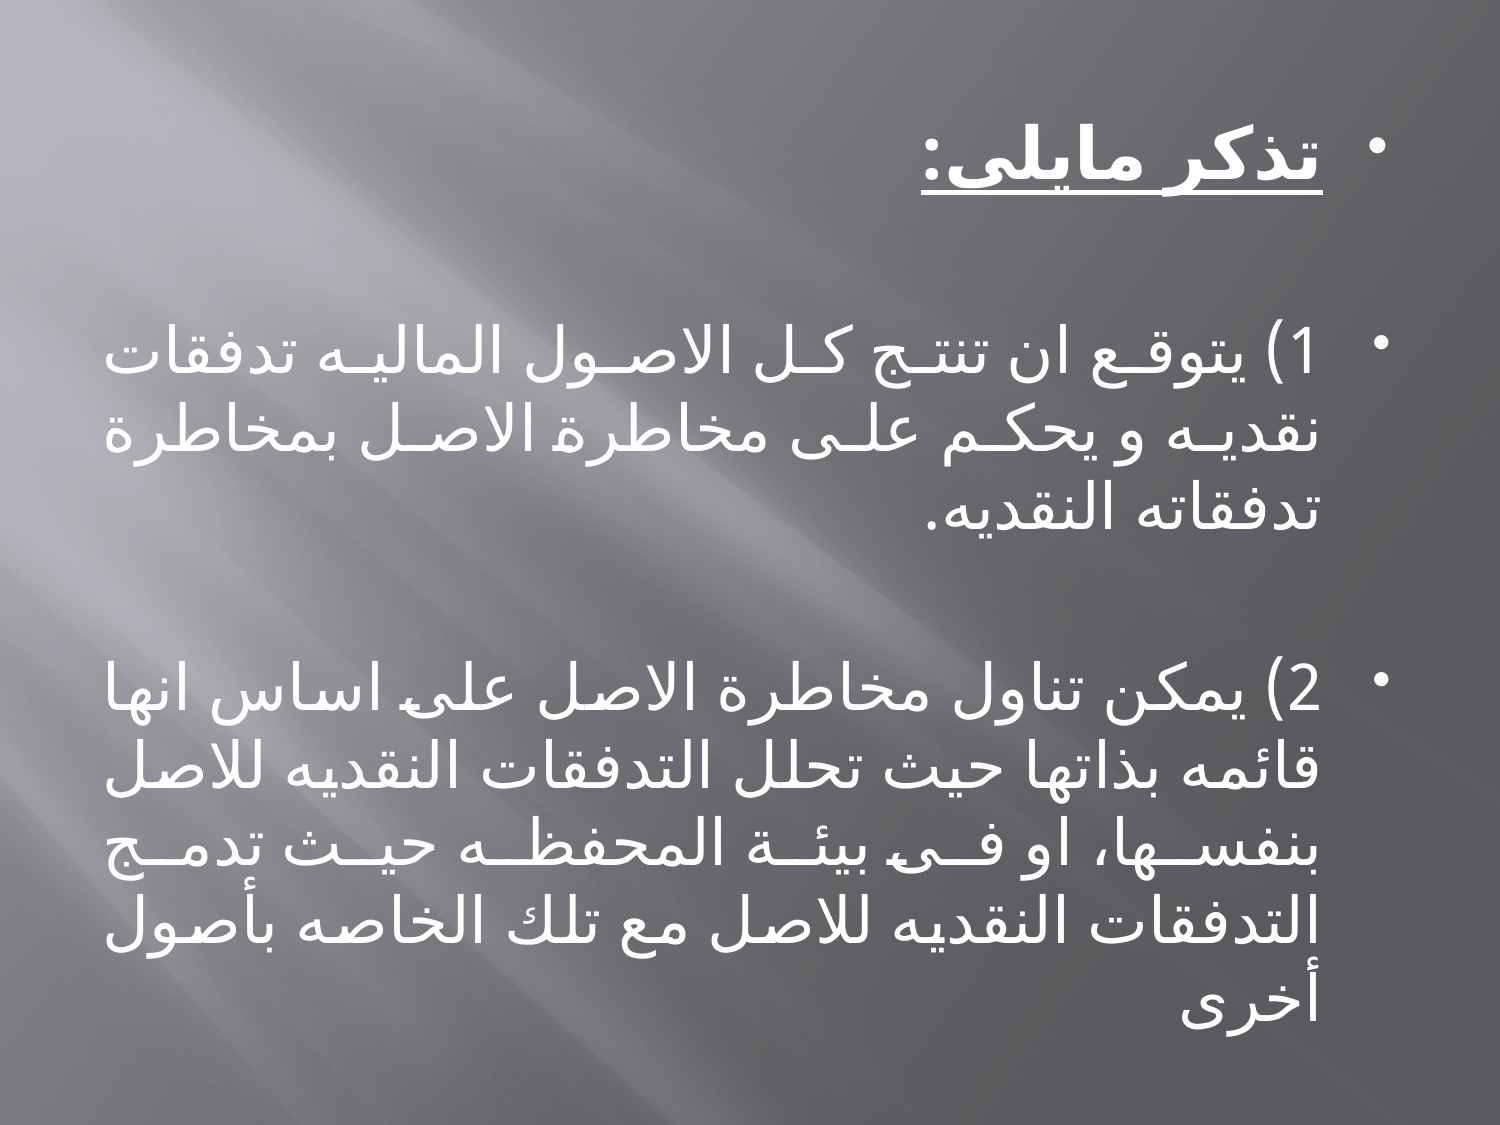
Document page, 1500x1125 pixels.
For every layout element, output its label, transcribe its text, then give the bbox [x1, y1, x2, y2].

list تذكر مايلى: 1) يتوقع ان تنتج كل الاصول الماليه تدفقات نقديه و يحكم على مخاطرة الاصل بمخاطرة تدفقاته النقديه. 2) يمكن تناول مخاطرة الاصل على اساس انها قائمه بذاتها حيث تحلل التدفقات النقديه للاصل بنفسها، او فى بيئة المحفظه حيث تدمج التدفقات النقديه للاصل مع تلك الخاصه بأصول أخرى [87, 99, 1425, 1050]
